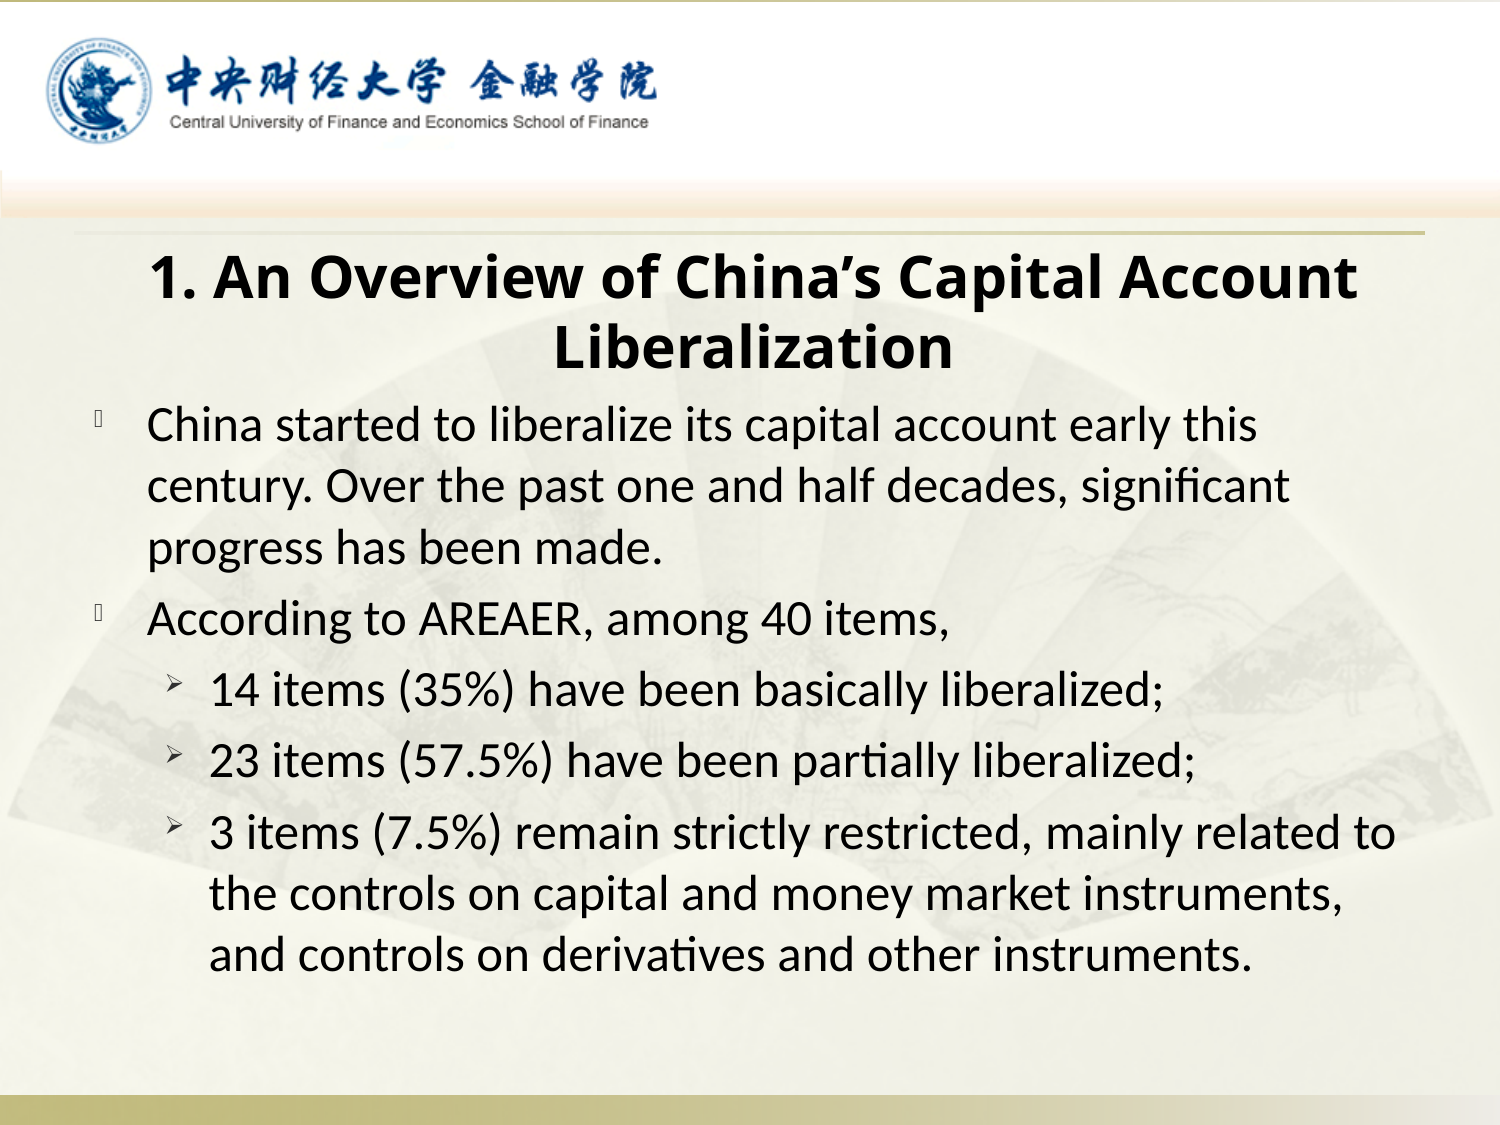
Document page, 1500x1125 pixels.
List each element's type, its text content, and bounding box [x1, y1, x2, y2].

picture [0, 2, 1500, 218]
list 1. An Overview of China’s Capital Account Liberalization China started to liberalize its capital account early this century. Over the past one and half decades, significant progress has been made. According to AREAER, among 40 items, 14 items (35%) have been basically liberalized; 23 items (57.5%) have been partially liberalized; 3 items (7.5%) remain strictly restricted, mainly related to the controls on capital and money market instruments, and controls on derivatives and other instruments. [79, 232, 1430, 1043]
title [75, 45, 1425, 233]
